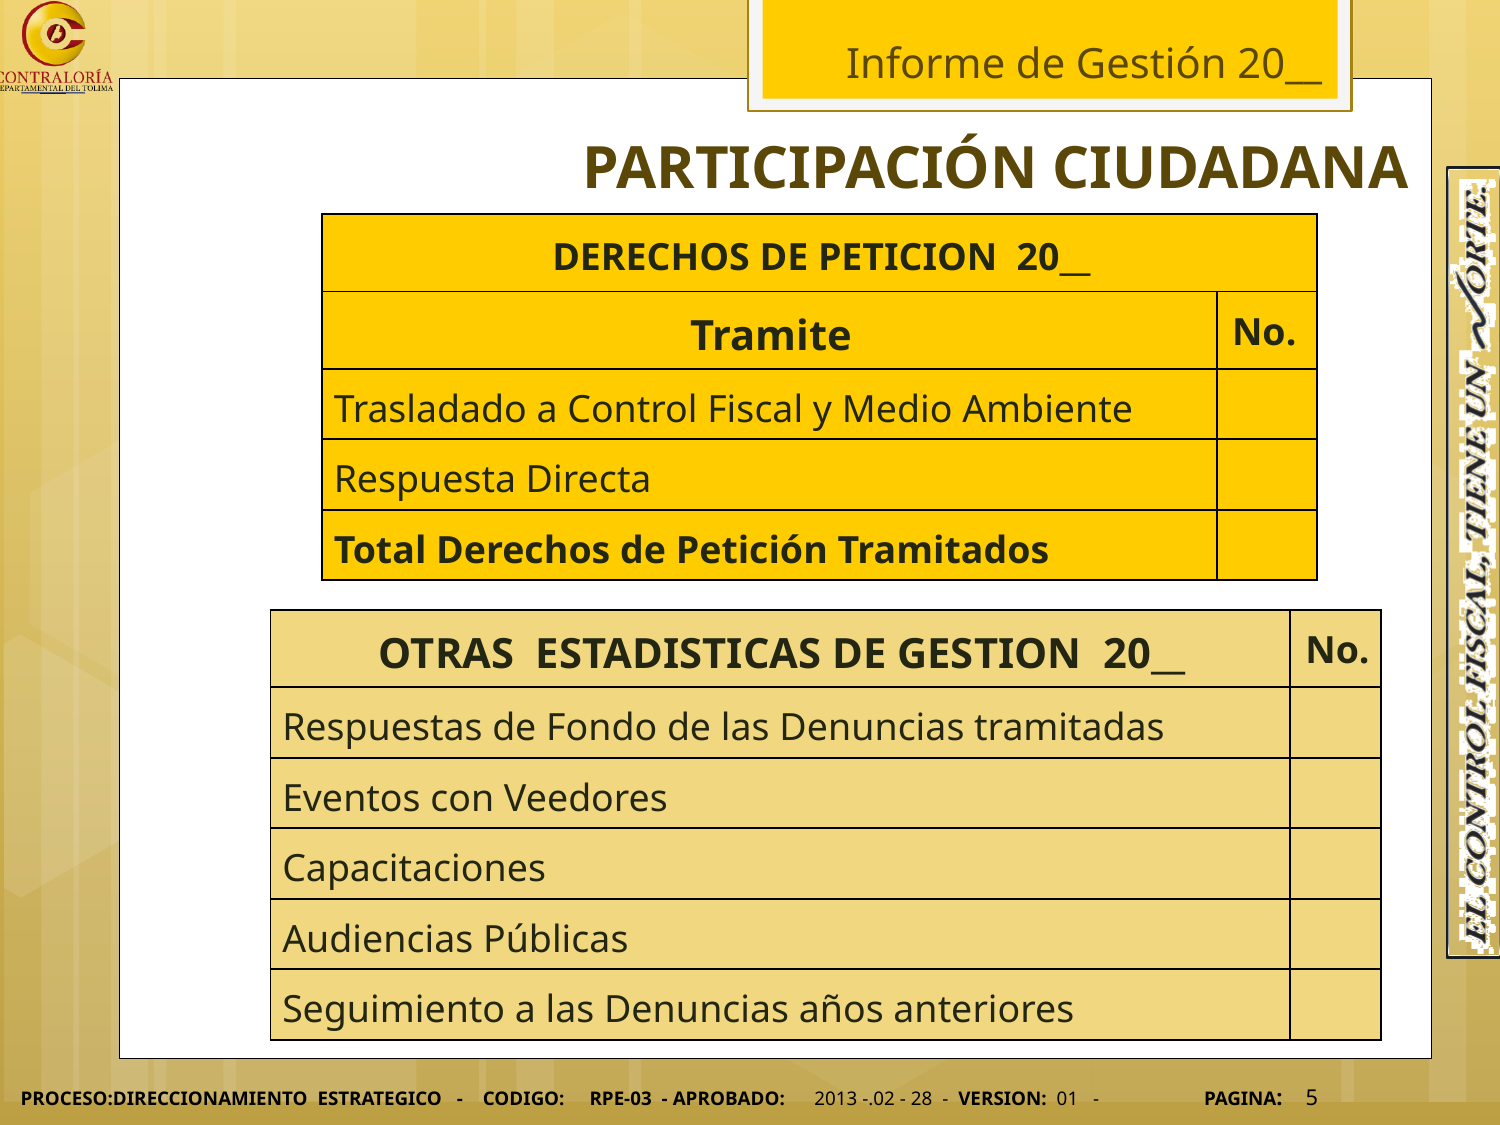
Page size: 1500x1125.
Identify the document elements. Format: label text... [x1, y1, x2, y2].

table_cell Respuesta Directa [323, 440, 1216, 509]
table_cell Eventos con Veedores [271, 759, 1289, 827]
table_cell Tramite [323, 292, 1216, 368]
table_cell [1218, 370, 1316, 438]
table_cell [1291, 900, 1380, 968]
table_header OTRAS ESTADISTICAS DE GESTION 20__ [271, 611, 1289, 686]
picture [1446, 166, 1500, 959]
table_cell [1218, 440, 1316, 509]
table_cell Capacitaciones [271, 829, 1289, 898]
table_cell Trasladado a Control Fiscal y Medio Ambiente [323, 370, 1216, 438]
table_cell [1291, 688, 1380, 757]
table_cell No. [1218, 292, 1316, 368]
table_cell [1291, 759, 1380, 827]
table_cell Audiencias Públicas [271, 900, 1289, 968]
table_cell Seguimiento a las Denuncias años anteriores [271, 970, 1289, 1039]
table_header DERECHOS DE PETICION 20__ [323, 215, 1316, 291]
table_cell [1291, 970, 1380, 1039]
table_cell Respuestas de Fondo de las Denuncias tramitadas [271, 688, 1289, 757]
picture [0, 1, 113, 94]
text_box PARTICIPACIÓN CIUDADANA [270, 113, 1424, 208]
table_cell Total Derechos de Petición Tramitados [323, 511, 1216, 579]
table_cell [1218, 511, 1316, 579]
table_cell [1291, 829, 1380, 898]
table_header No. [1291, 611, 1380, 686]
